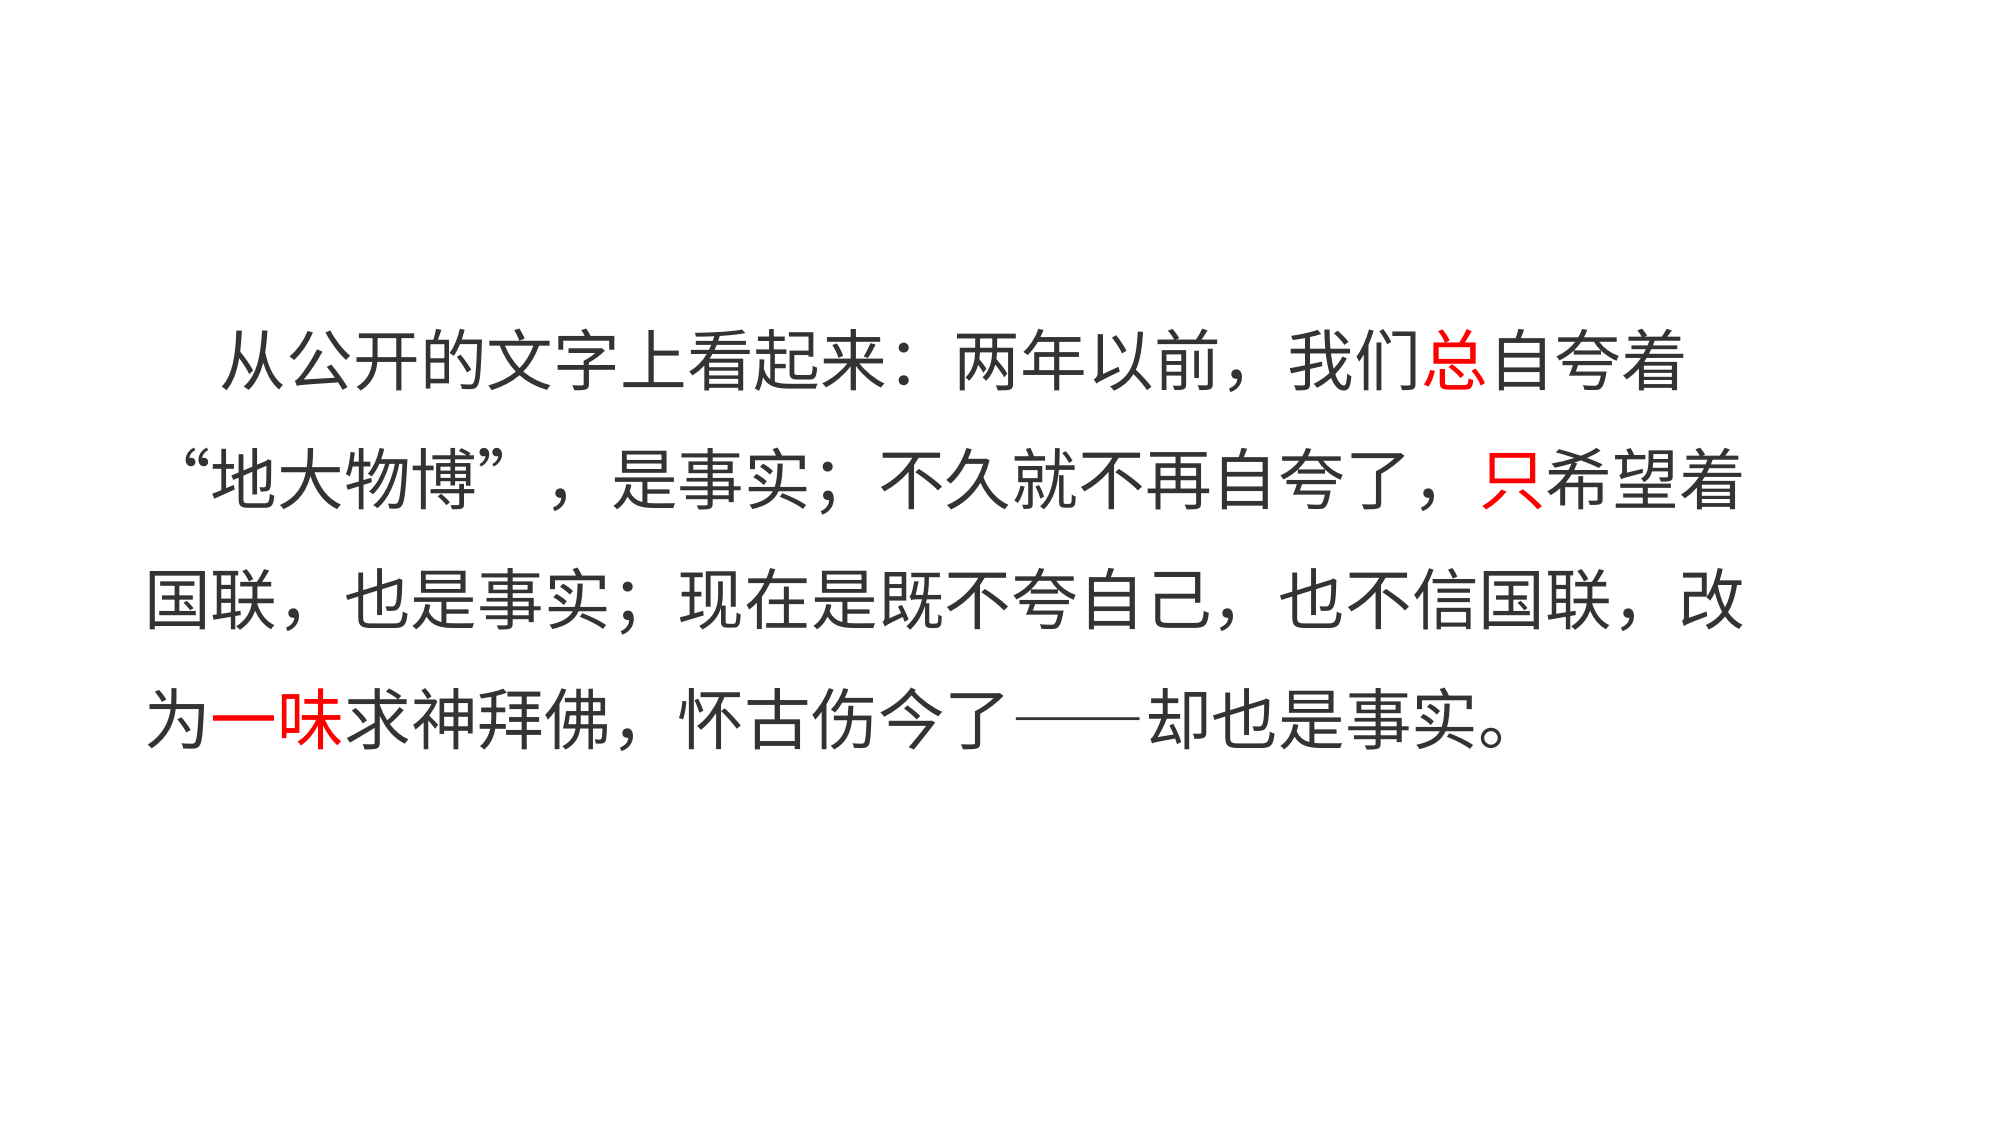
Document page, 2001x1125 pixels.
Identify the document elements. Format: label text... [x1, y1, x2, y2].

text_box 从公开的文字上看起来：两年以前，我们总自夸着“地大物博”，是事实；不久就不再自夸了，只希望着国联，也是事实；现在是既不夸自己，也不信国联，改为一味求神拜佛，怀古伤今了——却也是事实。 [129, 271, 1785, 826]
